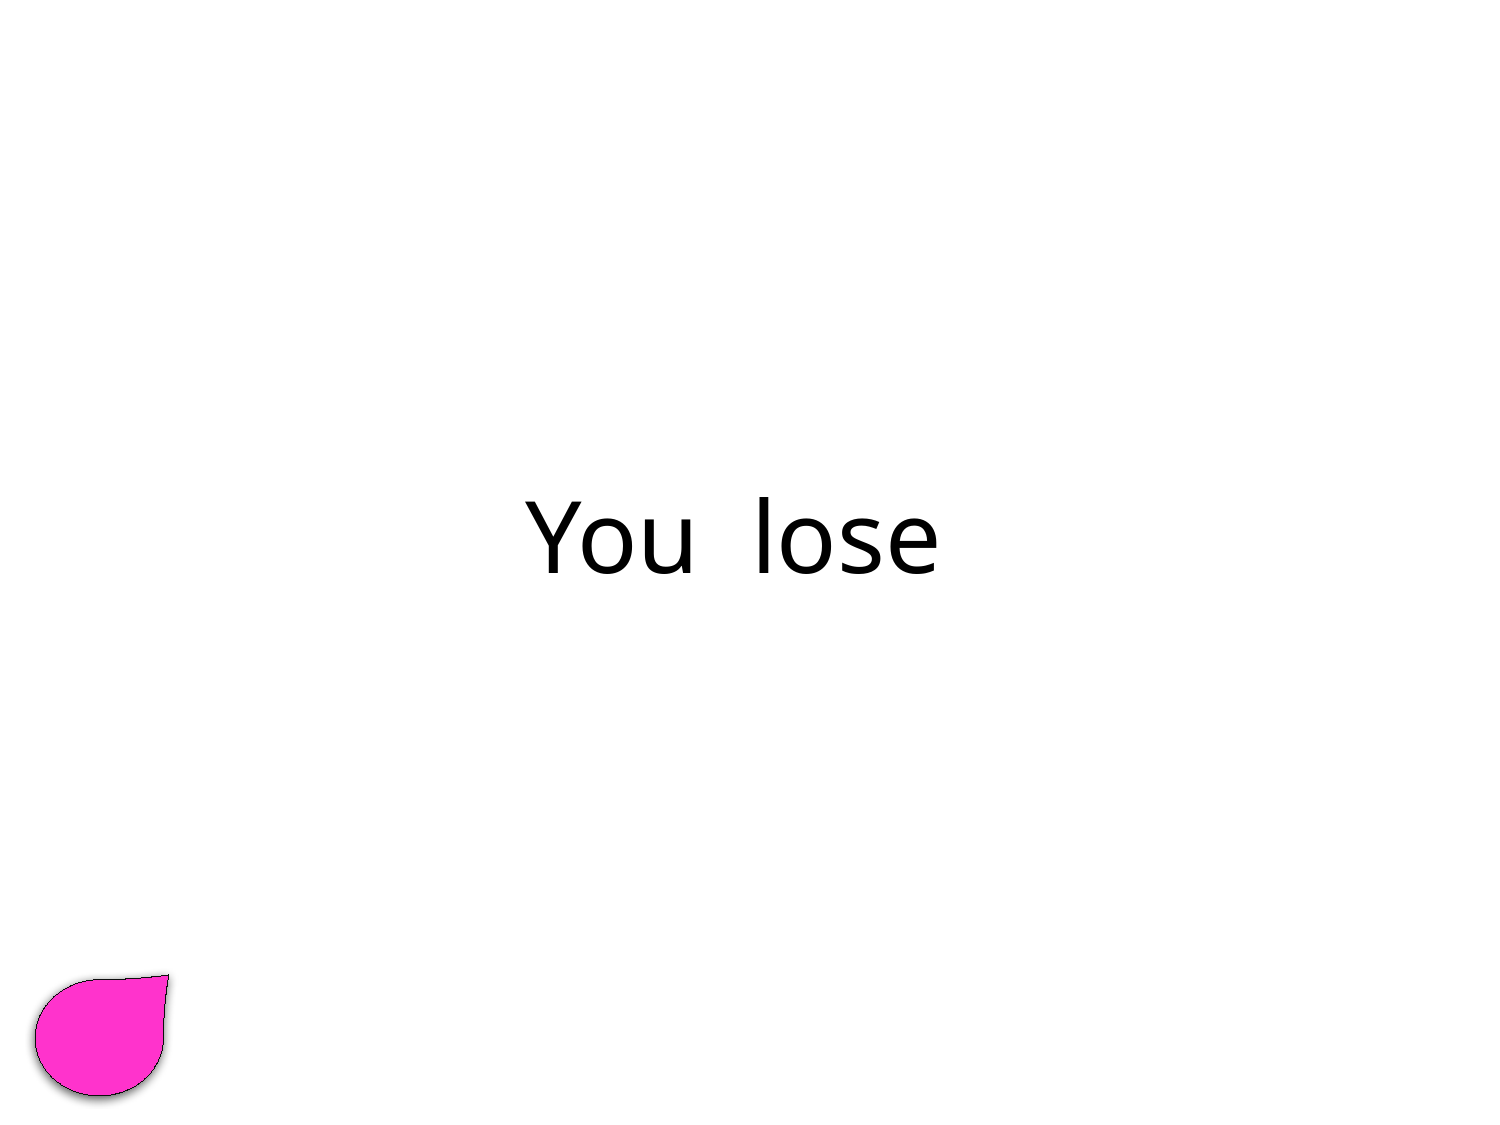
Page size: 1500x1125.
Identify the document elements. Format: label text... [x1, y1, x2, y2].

text_box You lose [510, 466, 1500, 601]
text_box [35, 974, 169, 1096]
